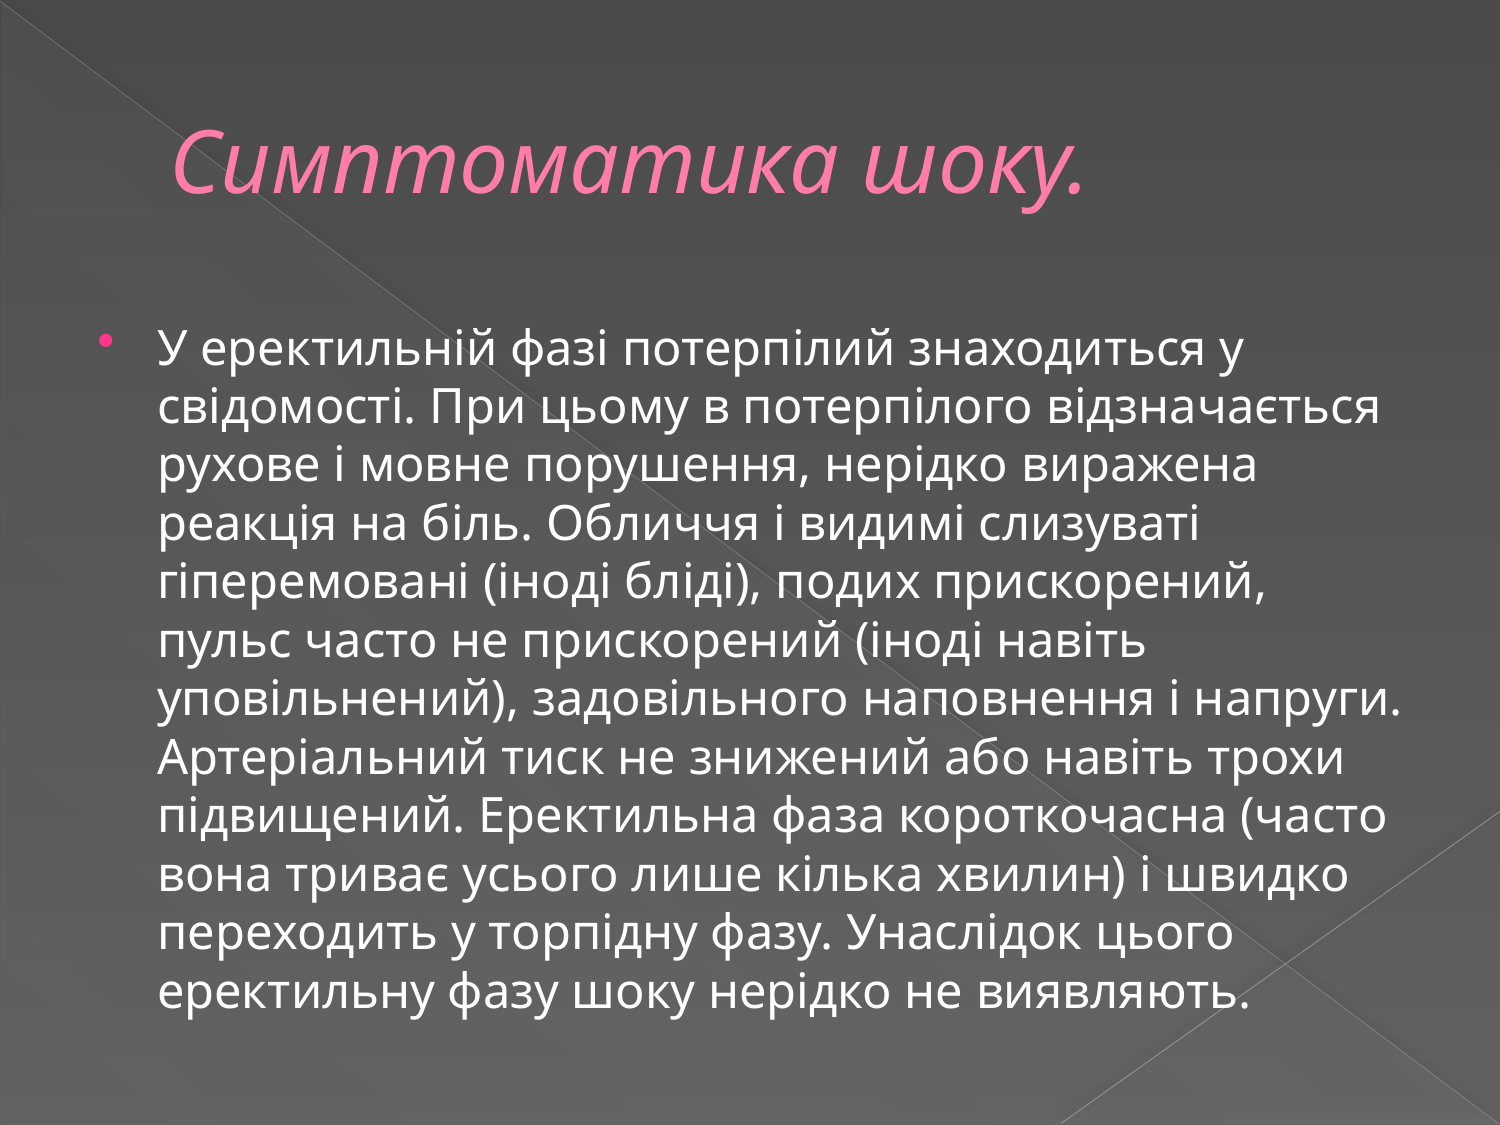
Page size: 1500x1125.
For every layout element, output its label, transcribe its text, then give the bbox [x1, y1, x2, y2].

list У еректильній фазі потерпілий знаходиться у свідомості. При цьому в потерпілого відзначається рухове і мовне порушення, нерідко виражена реакція на біль. Обличчя і видимі слизуваті гіперемовані (іноді бліді), подих прискорений, пульс часто не прискорений (іноді навіть уповільнений), задовільного наповнення і напруги. Артеріальний тиск не знижений або навіть трохи підвищений. Еректильна фаза короткочасна (часто вона триває усього лише кілька хвилин) і швидко переходить у торпідну фазу. Унаслідок цього еректильну фазу шоку нерідко не виявляють. [75, 308, 1425, 1059]
title Симптоматика шоку. [75, 43, 1425, 274]
